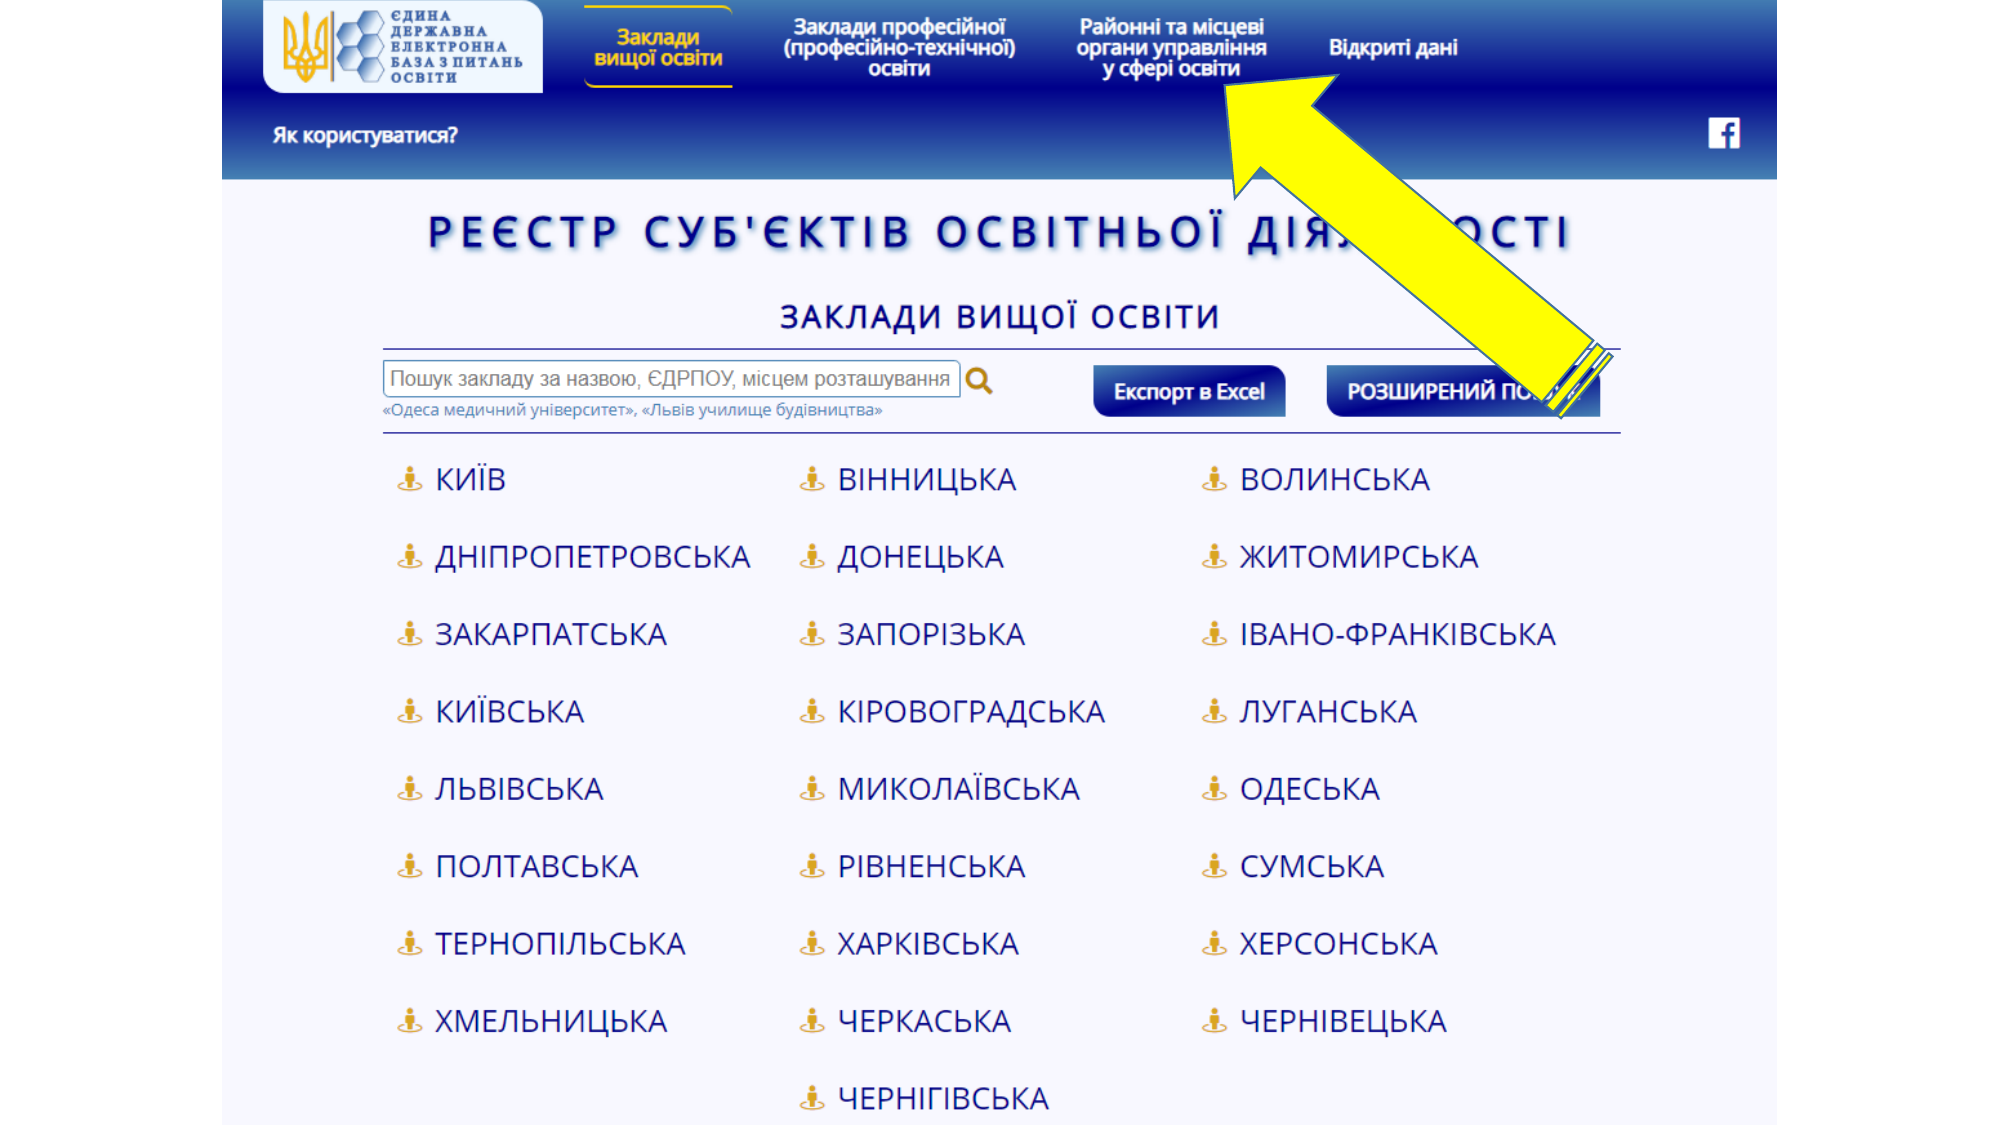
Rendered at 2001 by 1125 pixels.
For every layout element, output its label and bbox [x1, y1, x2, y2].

picture [222, 0, 1777, 1125]
